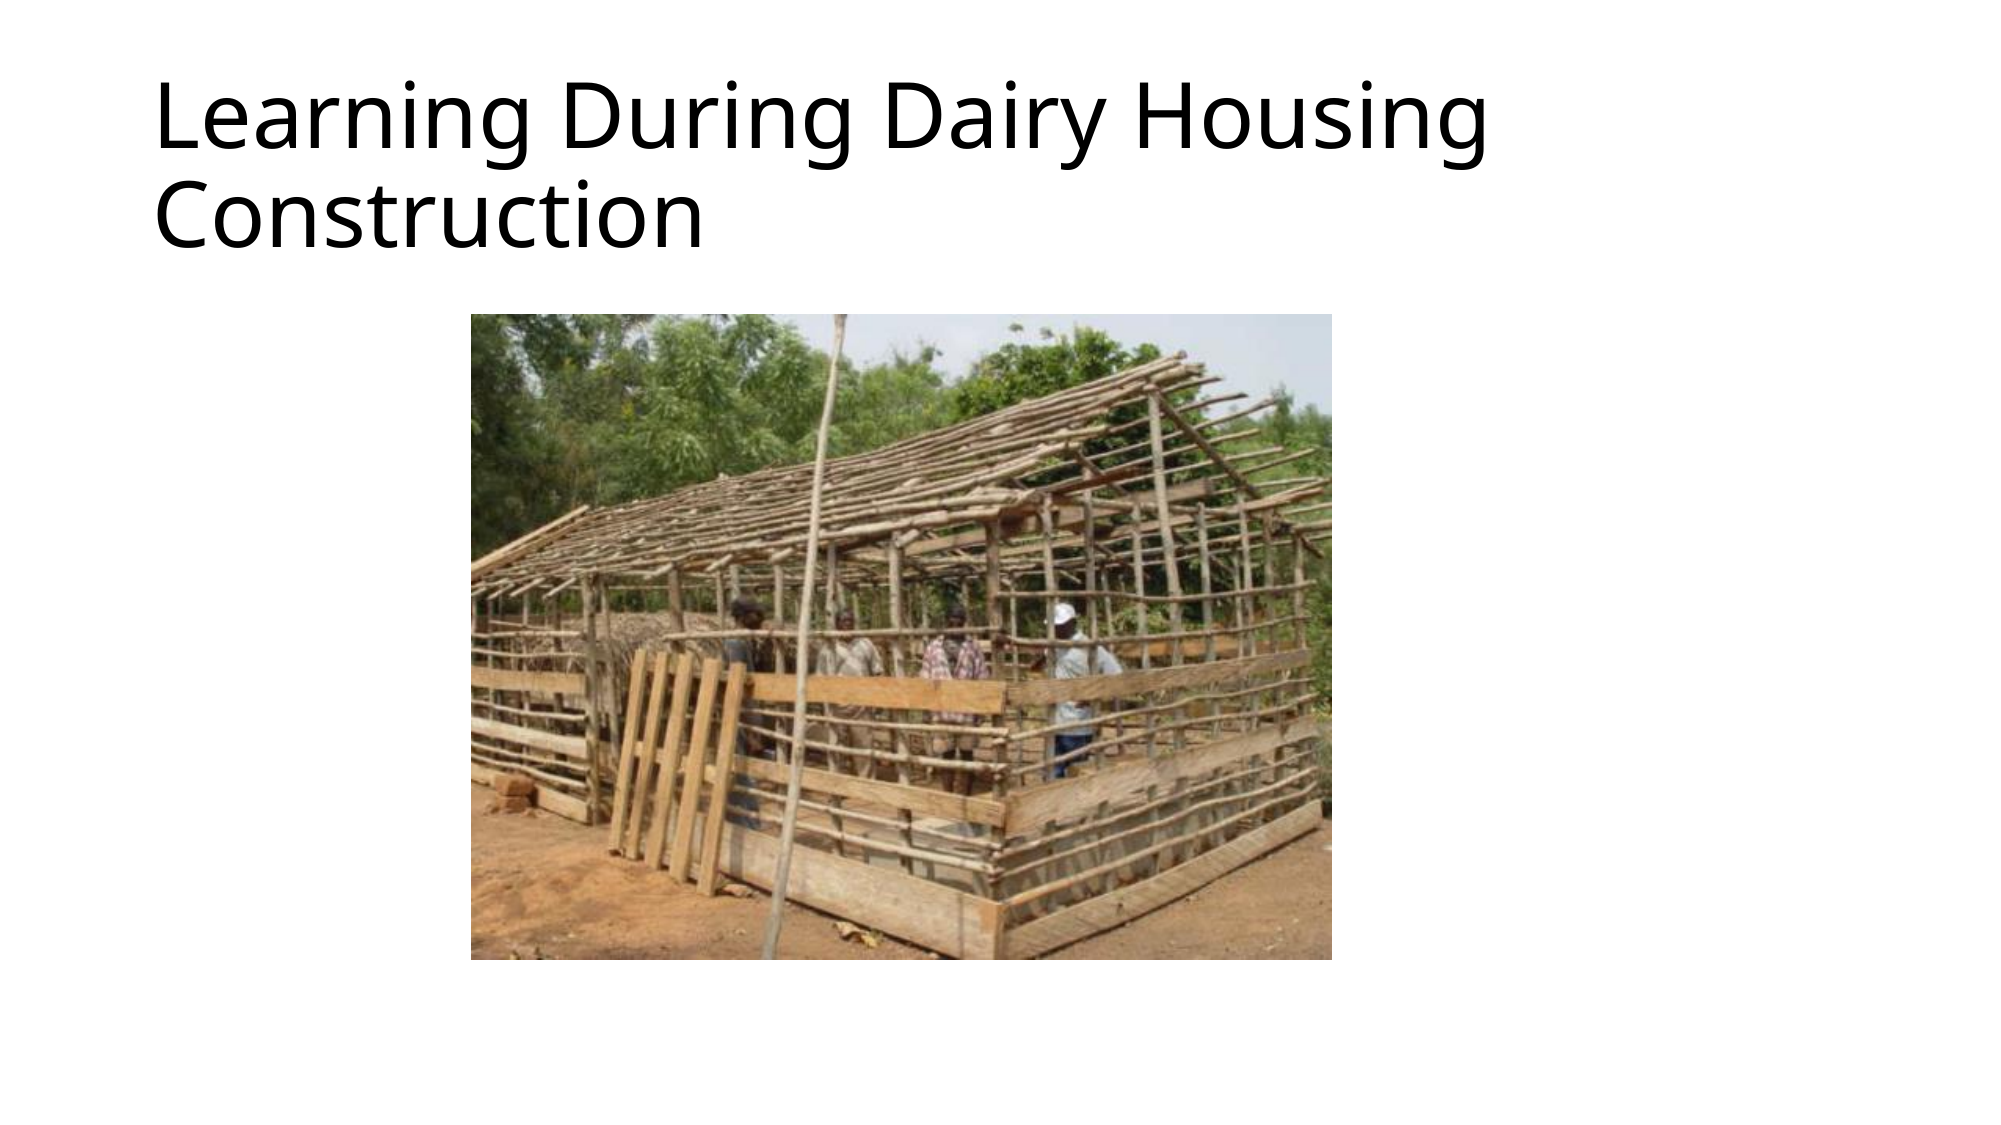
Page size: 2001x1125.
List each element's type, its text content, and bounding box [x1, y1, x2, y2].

title Learning During Dairy Housing Construction [137, 59, 1863, 278]
picture [471, 314, 1332, 960]
